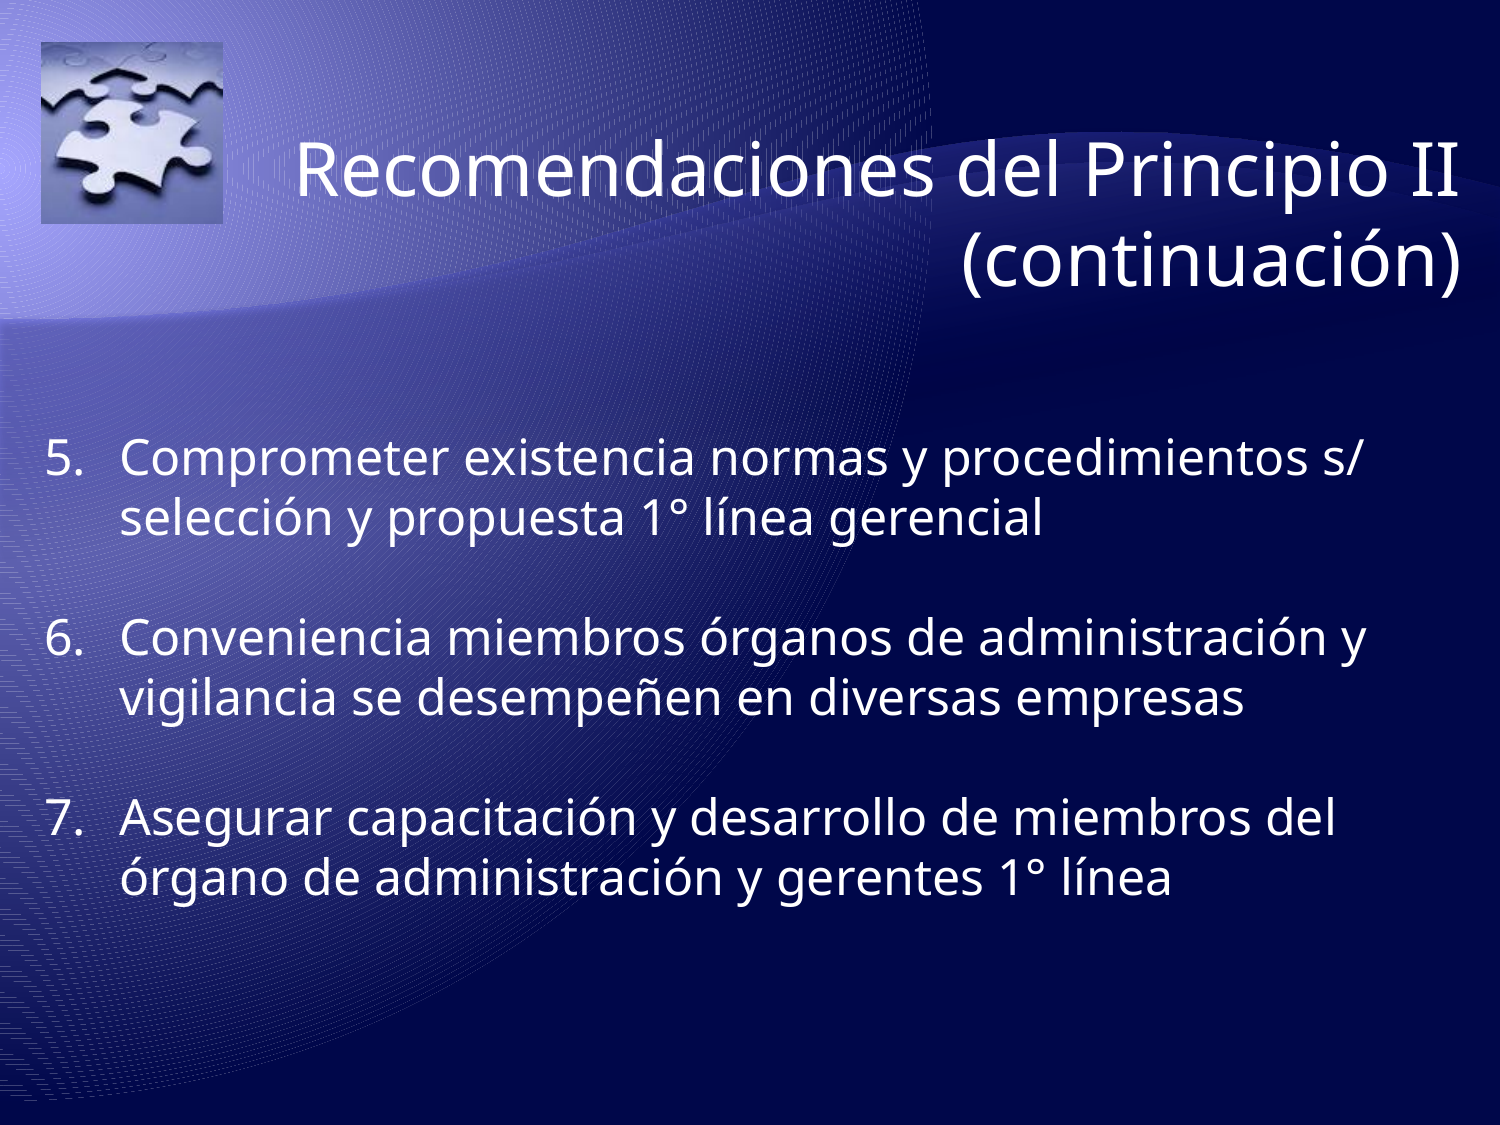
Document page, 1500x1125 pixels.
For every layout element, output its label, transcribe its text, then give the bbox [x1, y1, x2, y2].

picture [41, 42, 223, 225]
text_box Recomendaciones del Principio II (continuación) [183, 113, 1477, 309]
text_box Comprometer existencia normas y procedimientos s/ selección y propuesta 1° línea gerencial Conveniencia miembros órganos de administración y vigilancia se desempeñen en diversas empresas Asegurar capacitación y desarrollo de miembros del órgano de administración y gerentes 1° línea [29, 418, 1500, 914]
